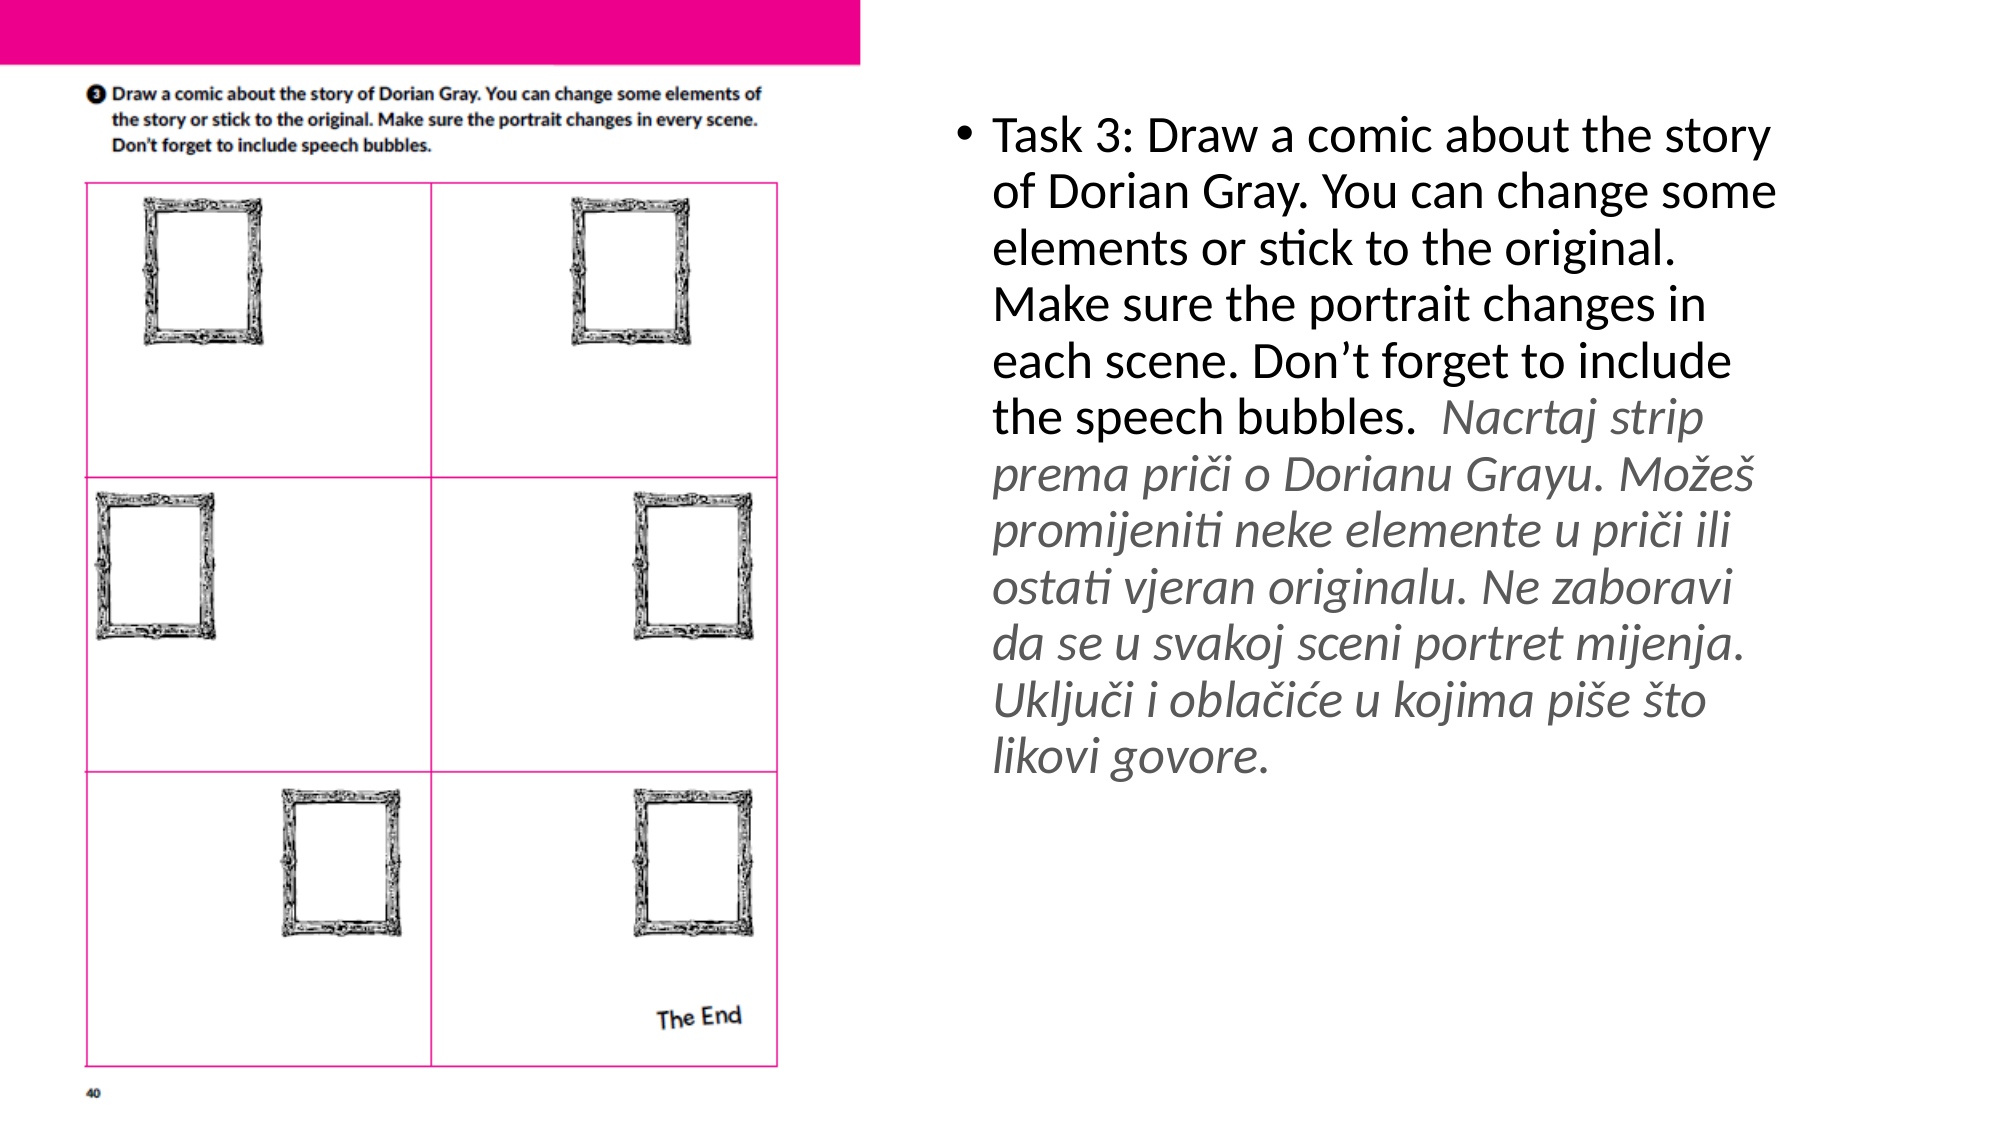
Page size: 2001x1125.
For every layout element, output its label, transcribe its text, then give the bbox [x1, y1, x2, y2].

list Task 3: Draw a comic about the story of Dorian Gray. You can change some elements or stick to the original. Make sure the portrait changes in each scene. Don’t forget to include the speech bubbles. Nacrtaj strip prema priči o Dorianu Grayu. Možeš promijeniti neke elemente u priči ili ostati vjeran originalu. Ne zaboravi da se u svakoj sceni portret mijenja. Uključi i oblačiće u kojima piše što likovi govore. [940, 99, 1802, 814]
picture [0, 0, 861, 1125]
